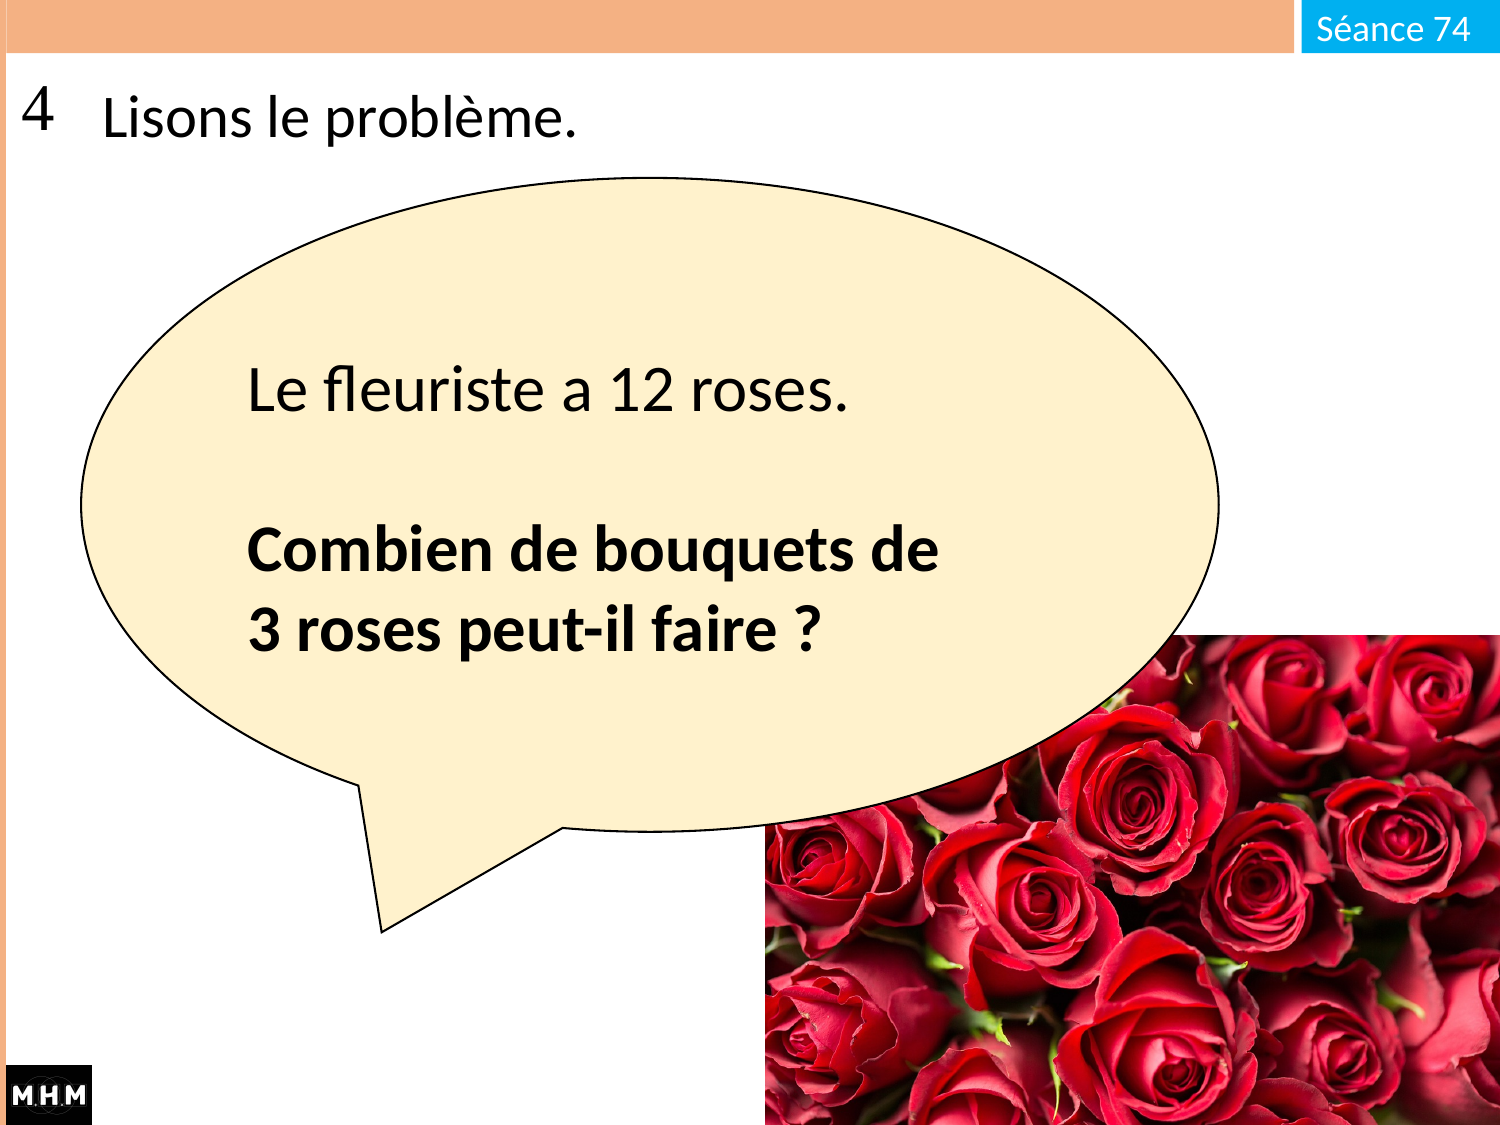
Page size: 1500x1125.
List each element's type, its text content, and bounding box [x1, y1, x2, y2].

picture [765, 635, 1500, 1125]
picture [6, 1065, 92, 1125]
text_box Le fleuriste a 12 roses. Combien de bouquets de 3 roses peut-il faire ? [80, 176, 1220, 934]
title Lisons le problème. [87, 32, 1382, 158]
